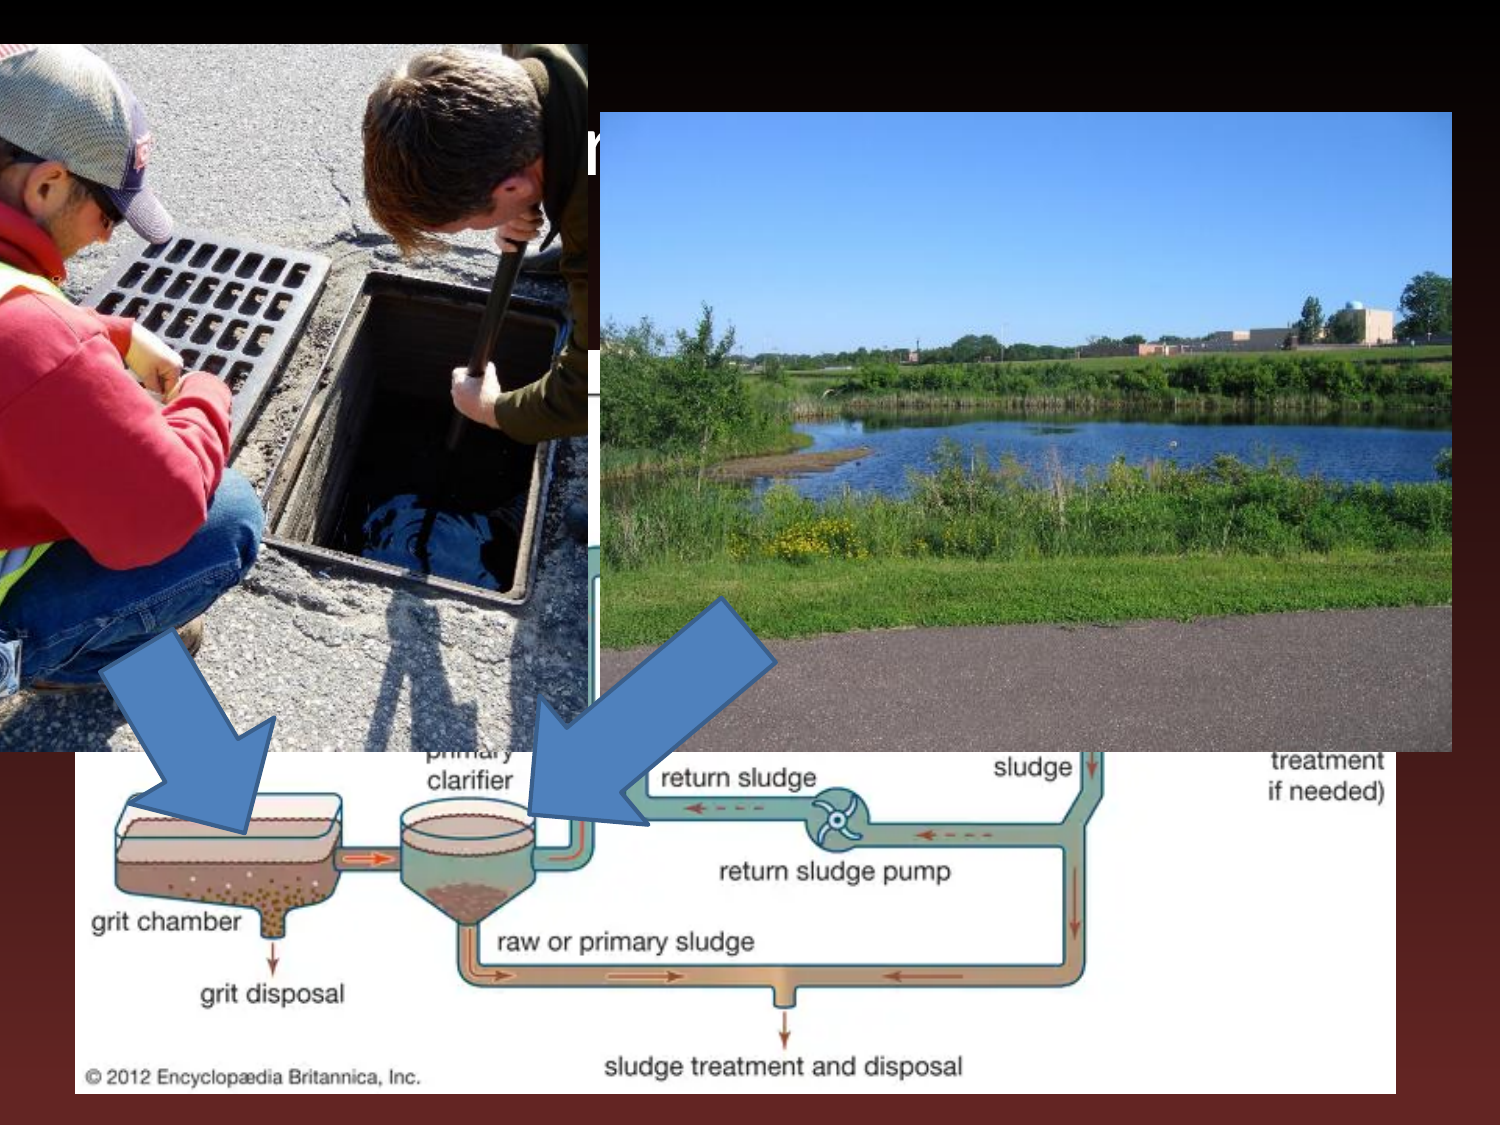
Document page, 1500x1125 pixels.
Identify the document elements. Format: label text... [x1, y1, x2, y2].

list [74, 350, 1396, 1094]
picture [0, 44, 588, 752]
title Active Treatment WWTP [588, 45, 1425, 233]
picture [599, 112, 1452, 752]
